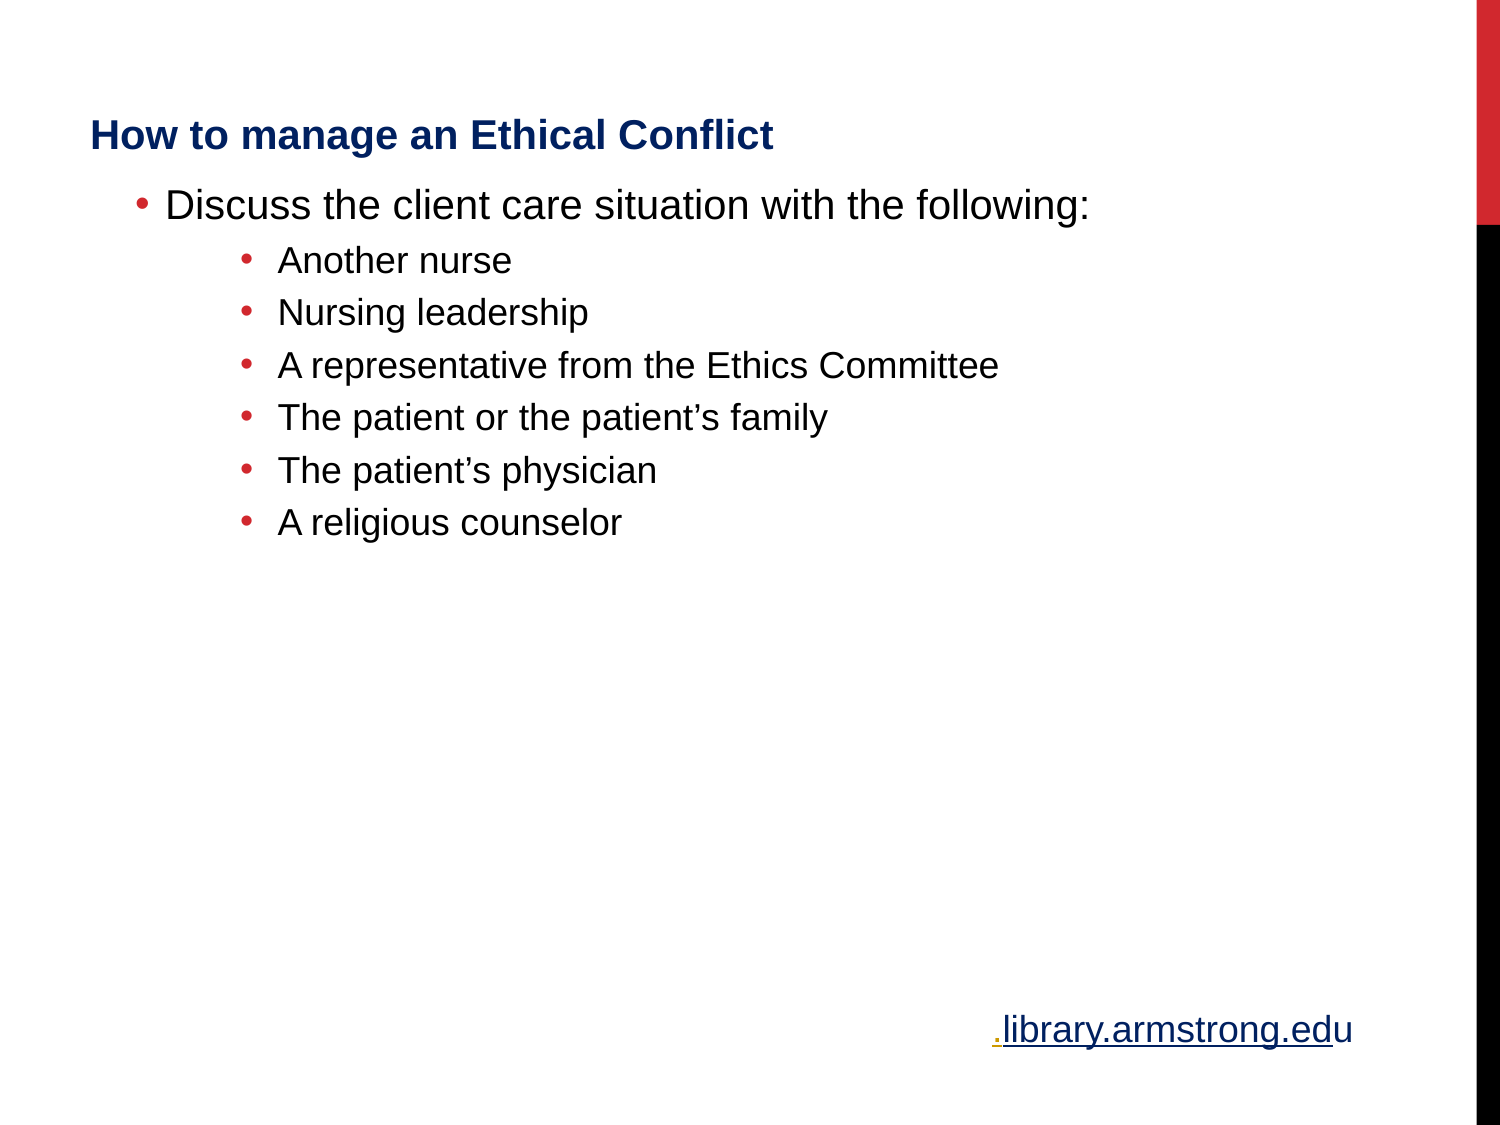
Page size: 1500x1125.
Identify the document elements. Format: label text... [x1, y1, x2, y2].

list How to manage an Ethical Conflict Discuss the client care situation with the following: Another nurse Nursing leadership A representative from the Ethics Committee The patient or the patient’s family The patient’s physician A religious counselor [75, 99, 1425, 1005]
text_box .library.armstrong.edu [977, 998, 1369, 1058]
